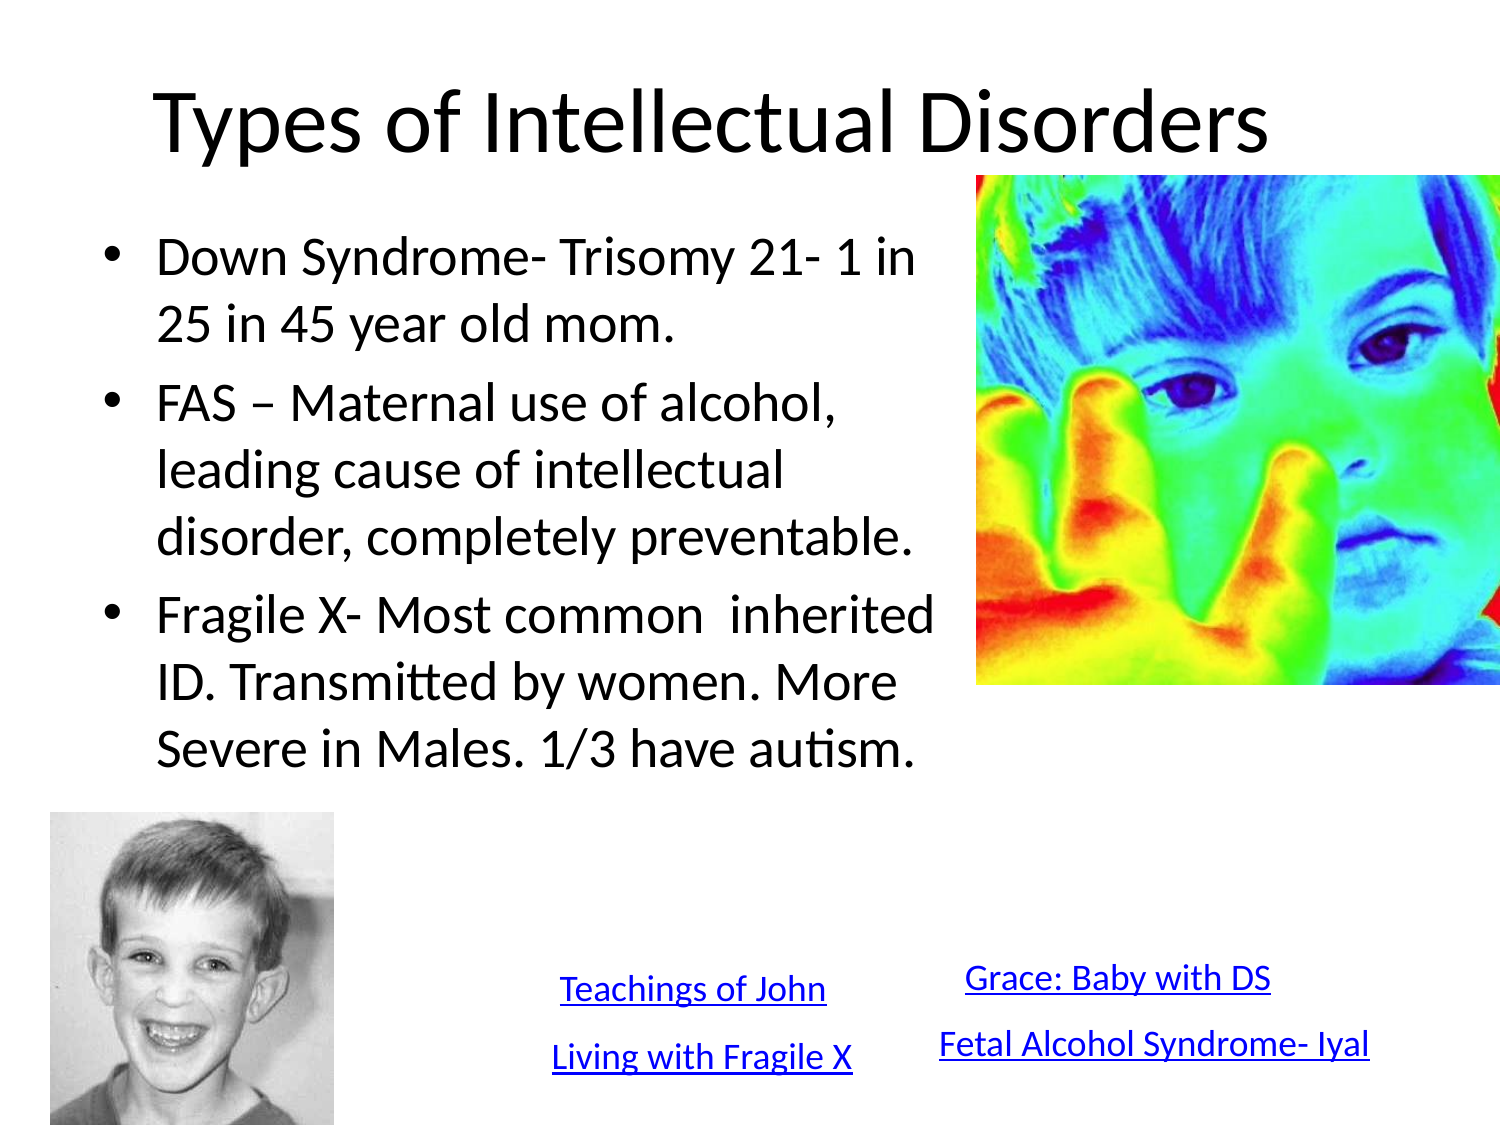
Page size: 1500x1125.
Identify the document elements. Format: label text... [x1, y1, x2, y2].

title Types of Intellectual Disorders [0, 0, 1425, 233]
text_box Grace: Baby with DS [950, 945, 1450, 1006]
text_box Living with Fragile X [536, 1024, 925, 1085]
text_box Teachings of John [544, 956, 1408, 1017]
list Down Syndrome- Trisomy 21- 1 in 25 in 45 year old mom. FAS – Maternal use of alcohol, leading cause of intellectual disorder, completely preventable. Fragile X- Most common inherited ID. Transmitted by women. More Severe in Males. 1/3 have autism. [87, 212, 977, 838]
picture [975, 175, 1500, 686]
picture [49, 812, 335, 1125]
text_box Fetal Alcohol Syndrome- Iyal [924, 1011, 1500, 1072]
